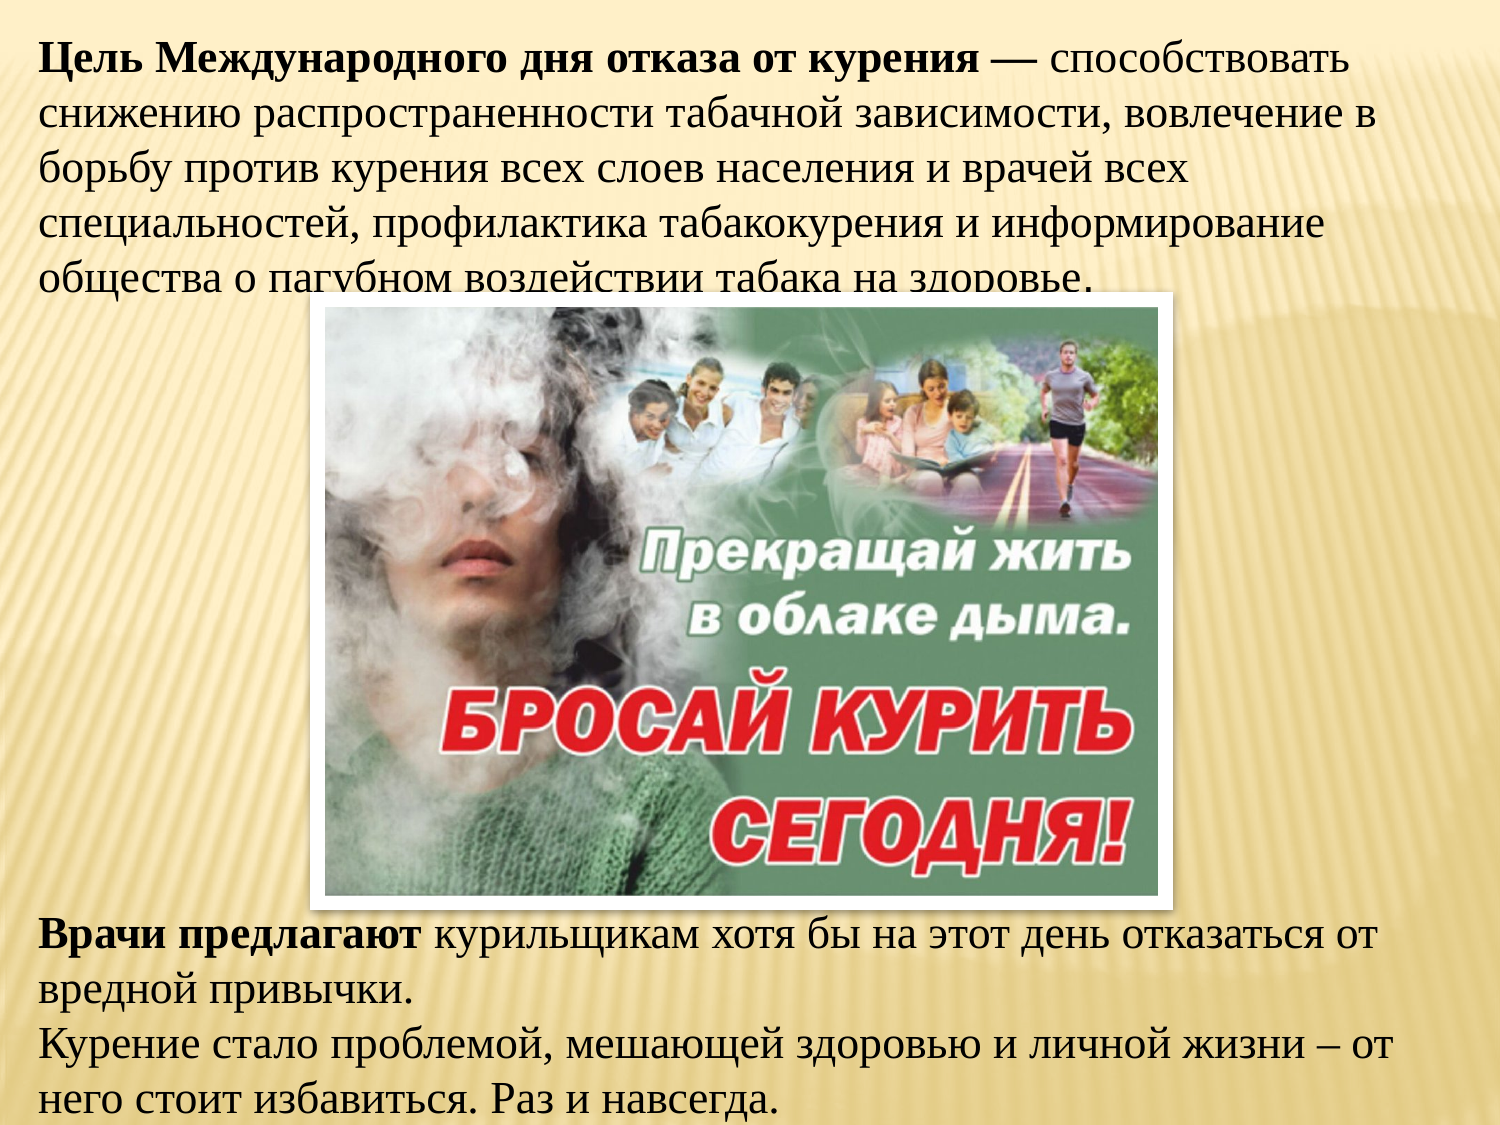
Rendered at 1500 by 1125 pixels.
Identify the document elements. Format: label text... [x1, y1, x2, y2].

text_box Врачи предлагают курильщикам хотя бы на этот день отказаться от вредной привычки. Курение стало проблемой, мешающей здоровью и личной жизни – от него стоит избавиться. Раз и навсегда. [23, 895, 1483, 1125]
picture [324, 306, 1159, 897]
text_box Цель Международного дня отказа от курения — способствовать снижению распространенности табачной зависимости, вовлечение в борьбу против курения всех слоев населения и врачей всех специальностей, профилактика табакокурения и информирование общества о пагубном воздействии табака на здоровье. [23, 19, 1500, 309]
